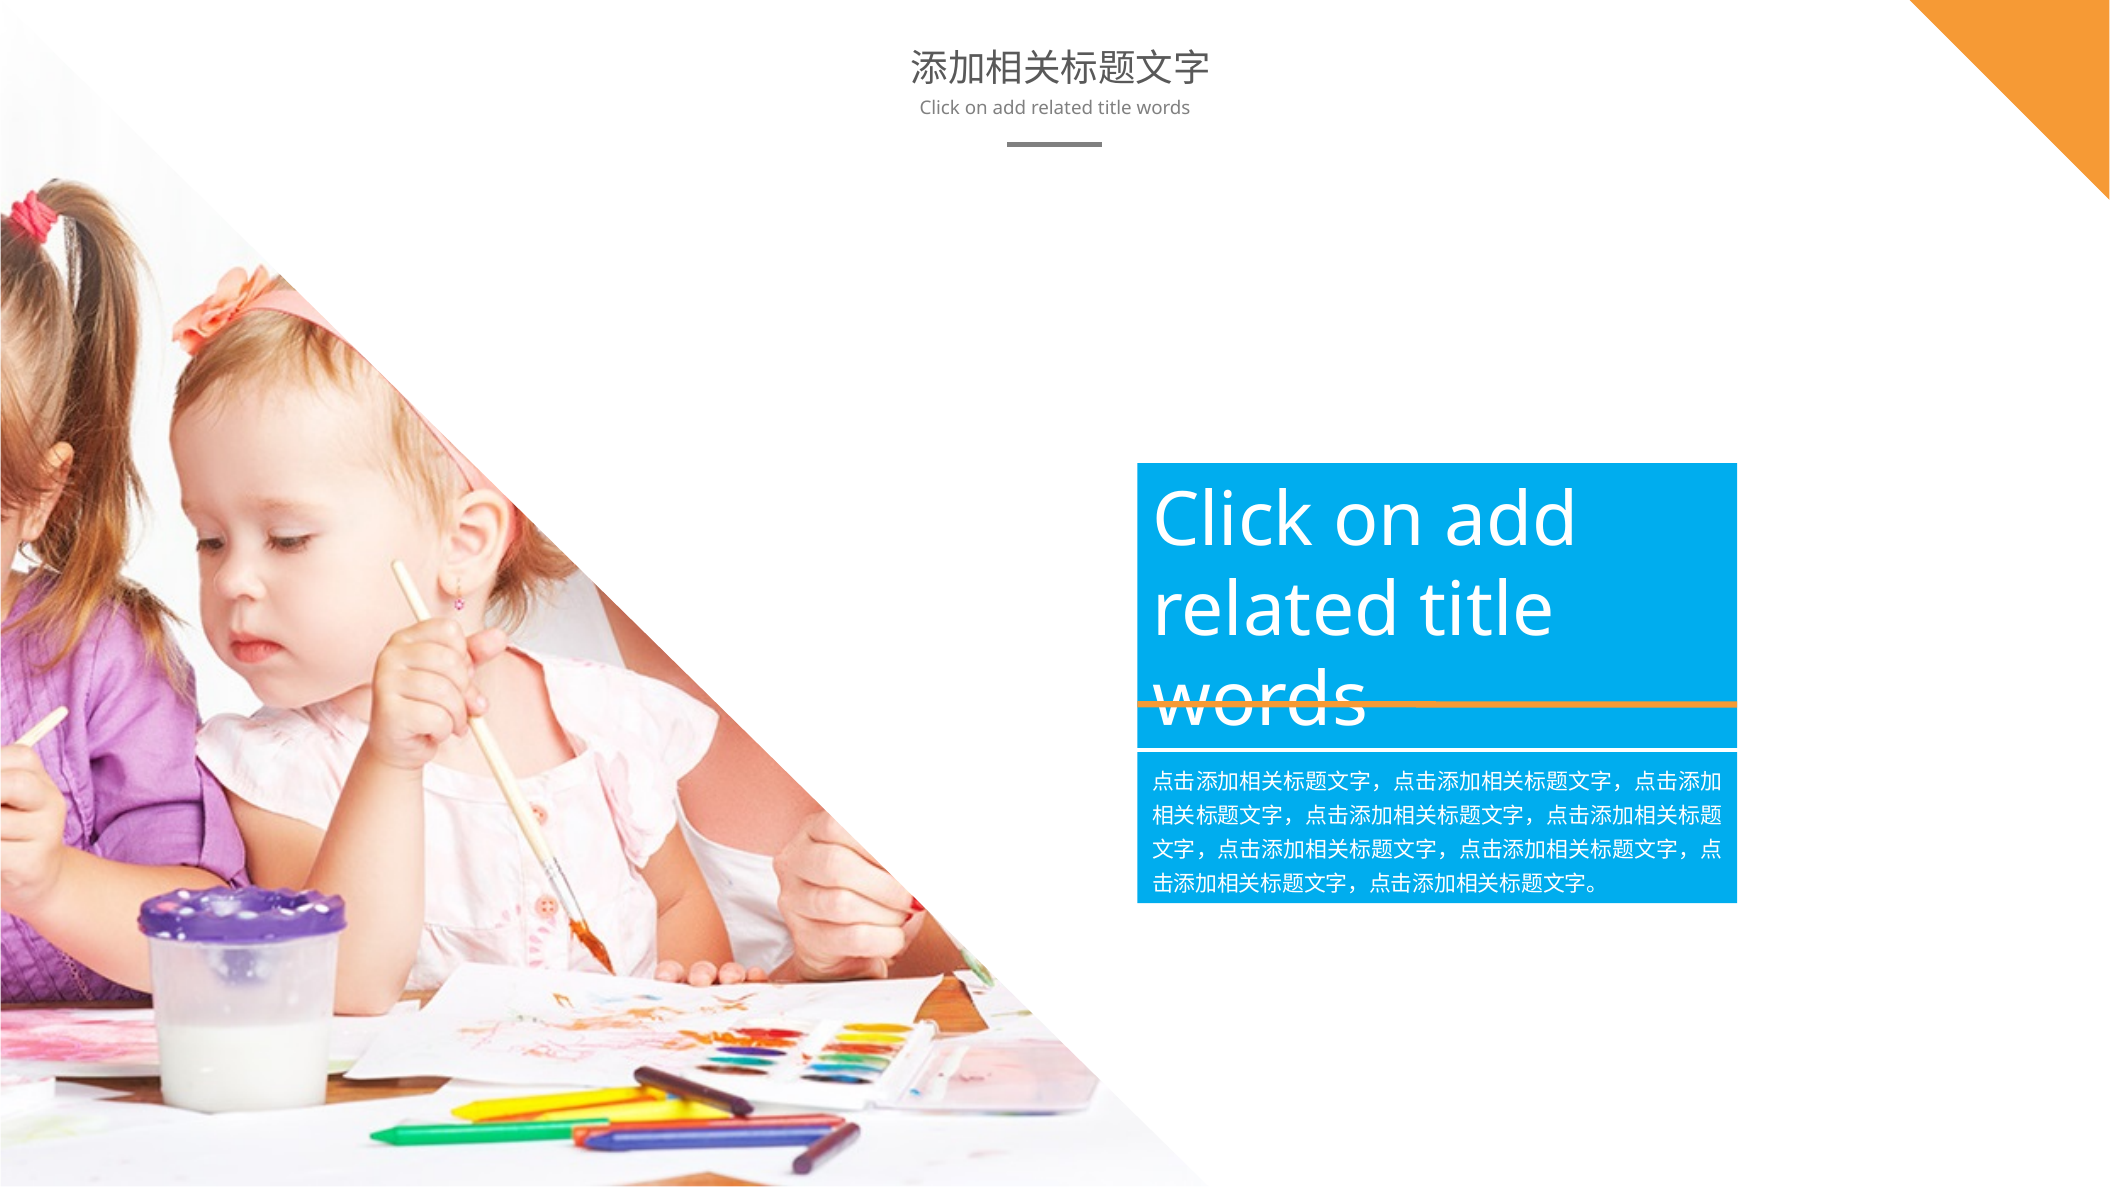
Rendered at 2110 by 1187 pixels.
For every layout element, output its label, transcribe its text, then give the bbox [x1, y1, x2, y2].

text_box Click on add related title words [1137, 705, 1738, 748]
text_box [0, 0, 1209, 1187]
text_box [1909, 0, 2110, 201]
text_box 添加相关标题文字 [877, 37, 1245, 95]
text_box 点击添加相关标题文字，点击添加相关标题文字，点击添加相关标题文字，点击添加相关标题文字，点击添加相关标题文字，点击添加相关标题文字，点击添加相关标题文字，点击添加相关标题文字，点击添加相关标题文字。 [1137, 752, 1738, 904]
text_box Click on add related title words [877, 89, 1232, 124]
text_box Click on add related title words [1137, 463, 1738, 704]
